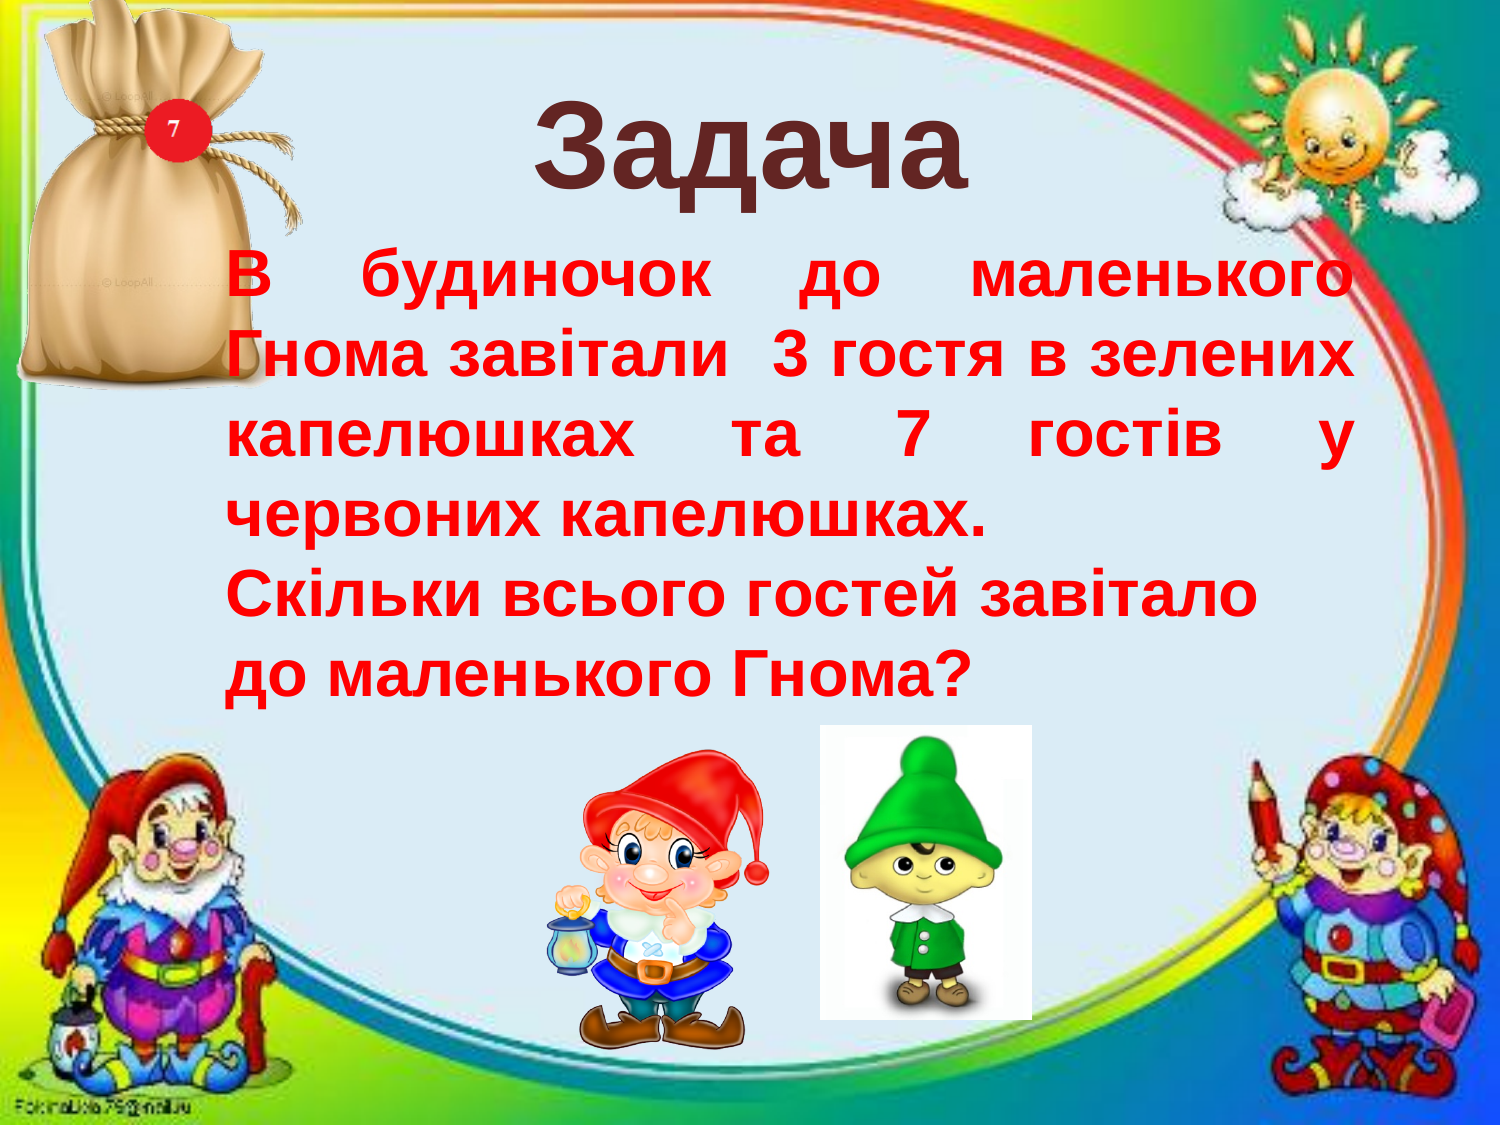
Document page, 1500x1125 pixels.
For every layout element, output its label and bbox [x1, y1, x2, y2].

picture [527, 743, 783, 1061]
list [0, 0, 1500, 1125]
picture [0, 0, 377, 410]
picture [820, 724, 1032, 1020]
